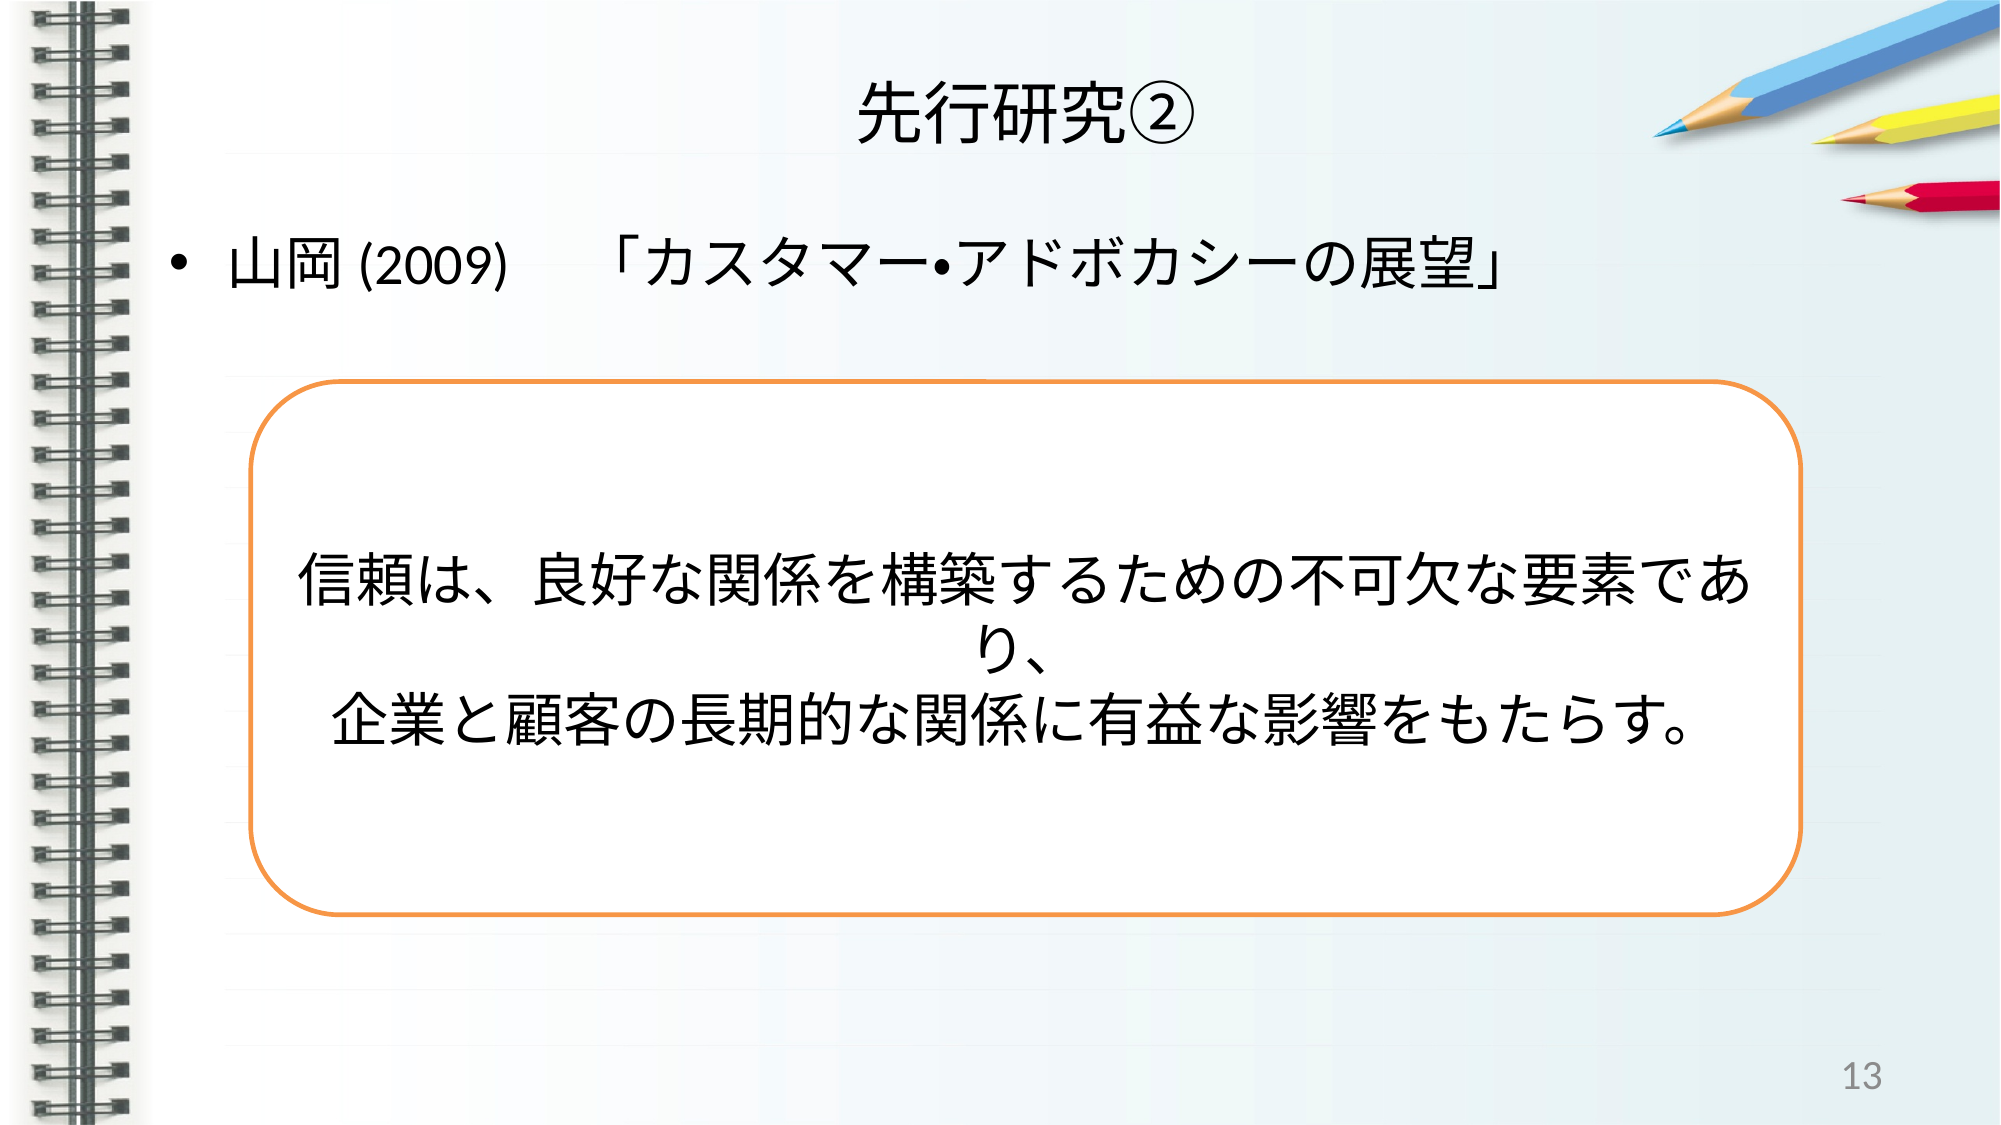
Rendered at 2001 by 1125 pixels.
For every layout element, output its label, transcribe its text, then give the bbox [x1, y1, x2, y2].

title 先行研究② [151, 45, 1900, 177]
slide_number 13 [1433, 1042, 1900, 1103]
picture [0, 0, 2000, 1125]
text_box 信頼は、良好な関係を構築するための不可欠な要素であり、 企業と顧客の長期的な関係に有益な影響をもたらす。 [248, 379, 1803, 917]
list 山岡(2009) 「カスタマー・アドボカシーの展望」 [151, 217, 1900, 961]
